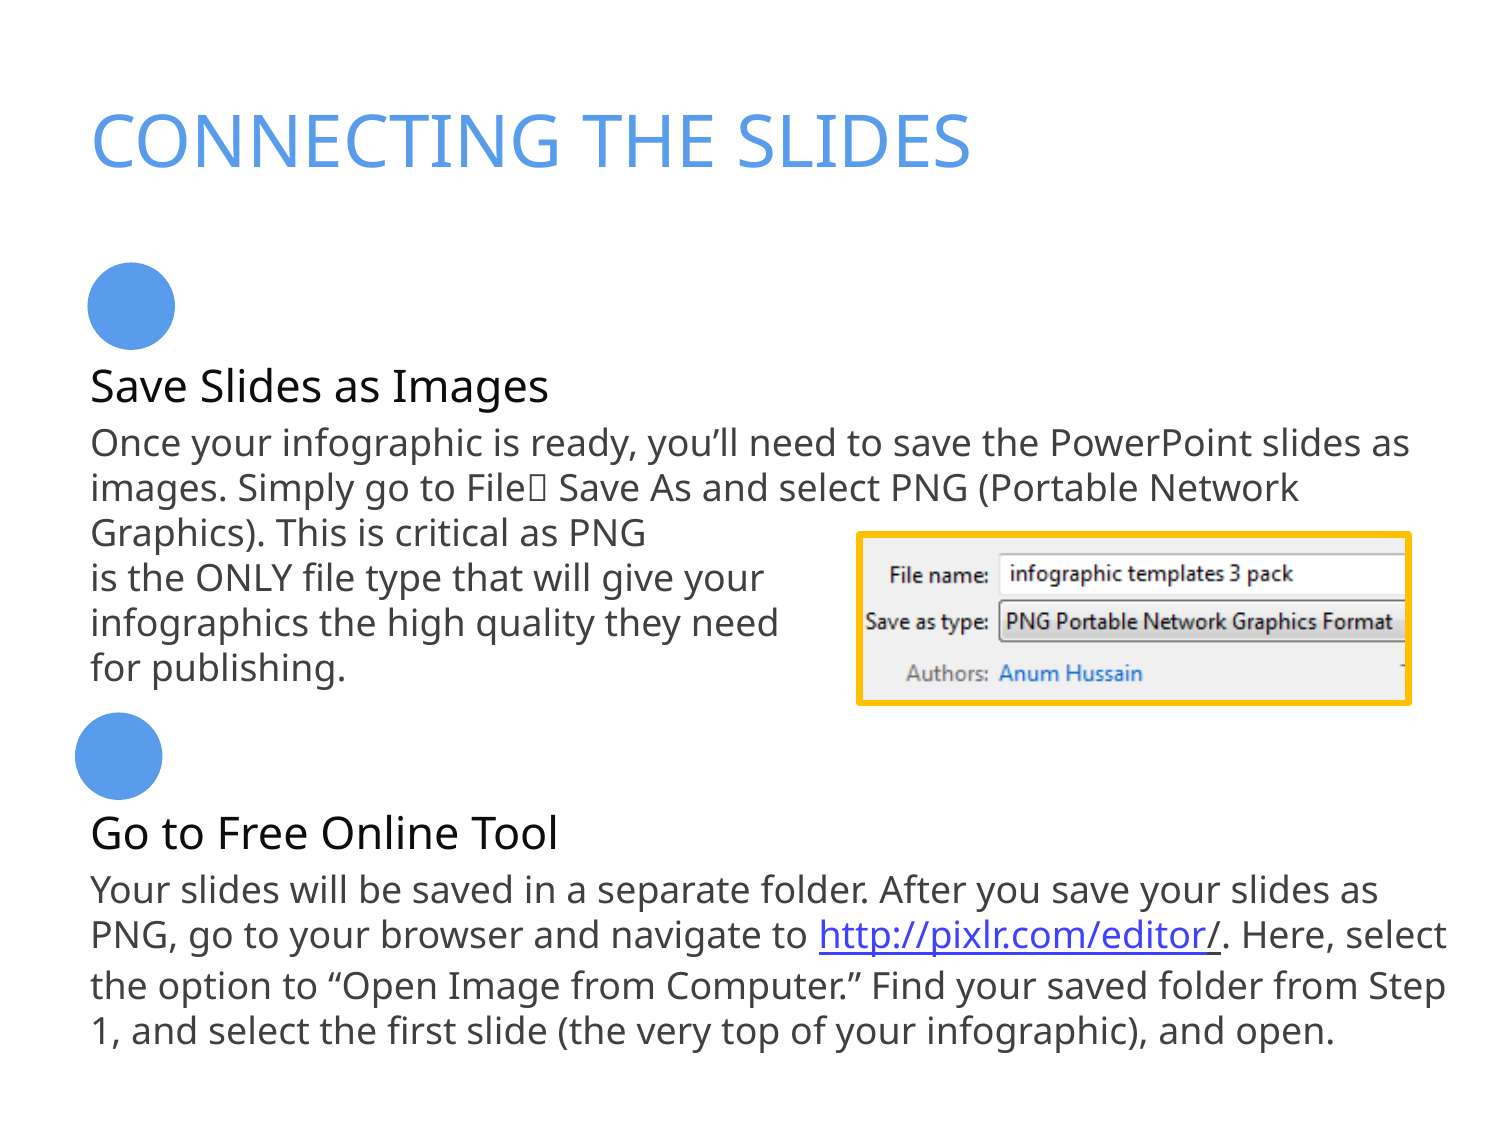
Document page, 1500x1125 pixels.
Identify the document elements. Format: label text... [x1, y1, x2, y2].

text_box [85, 260, 178, 353]
list Save Slides as Images Once your infographic is ready, you’ll need to save the PowerPoint slides as images. Simply go to File Save As and select PNG (Portable Network Graphics). This is critical as PNG is the ONLY file type that will give your infographics the high quality they need for publishing. Go to Free Online Tool Your slides will be saved in a separate folder. After you save your slides as PNG, go to your browser and navigate to http://pixlr.com/editor/. Here, select the option to “Open Image from Computer.” Find your saved folder from Step 1, and select the first slide (the very top of your infographic), and open. [75, 350, 1475, 1113]
text_box [72, 710, 165, 803]
picture [862, 537, 1406, 701]
title CONNECTING THE SLIDES [75, 45, 1425, 233]
